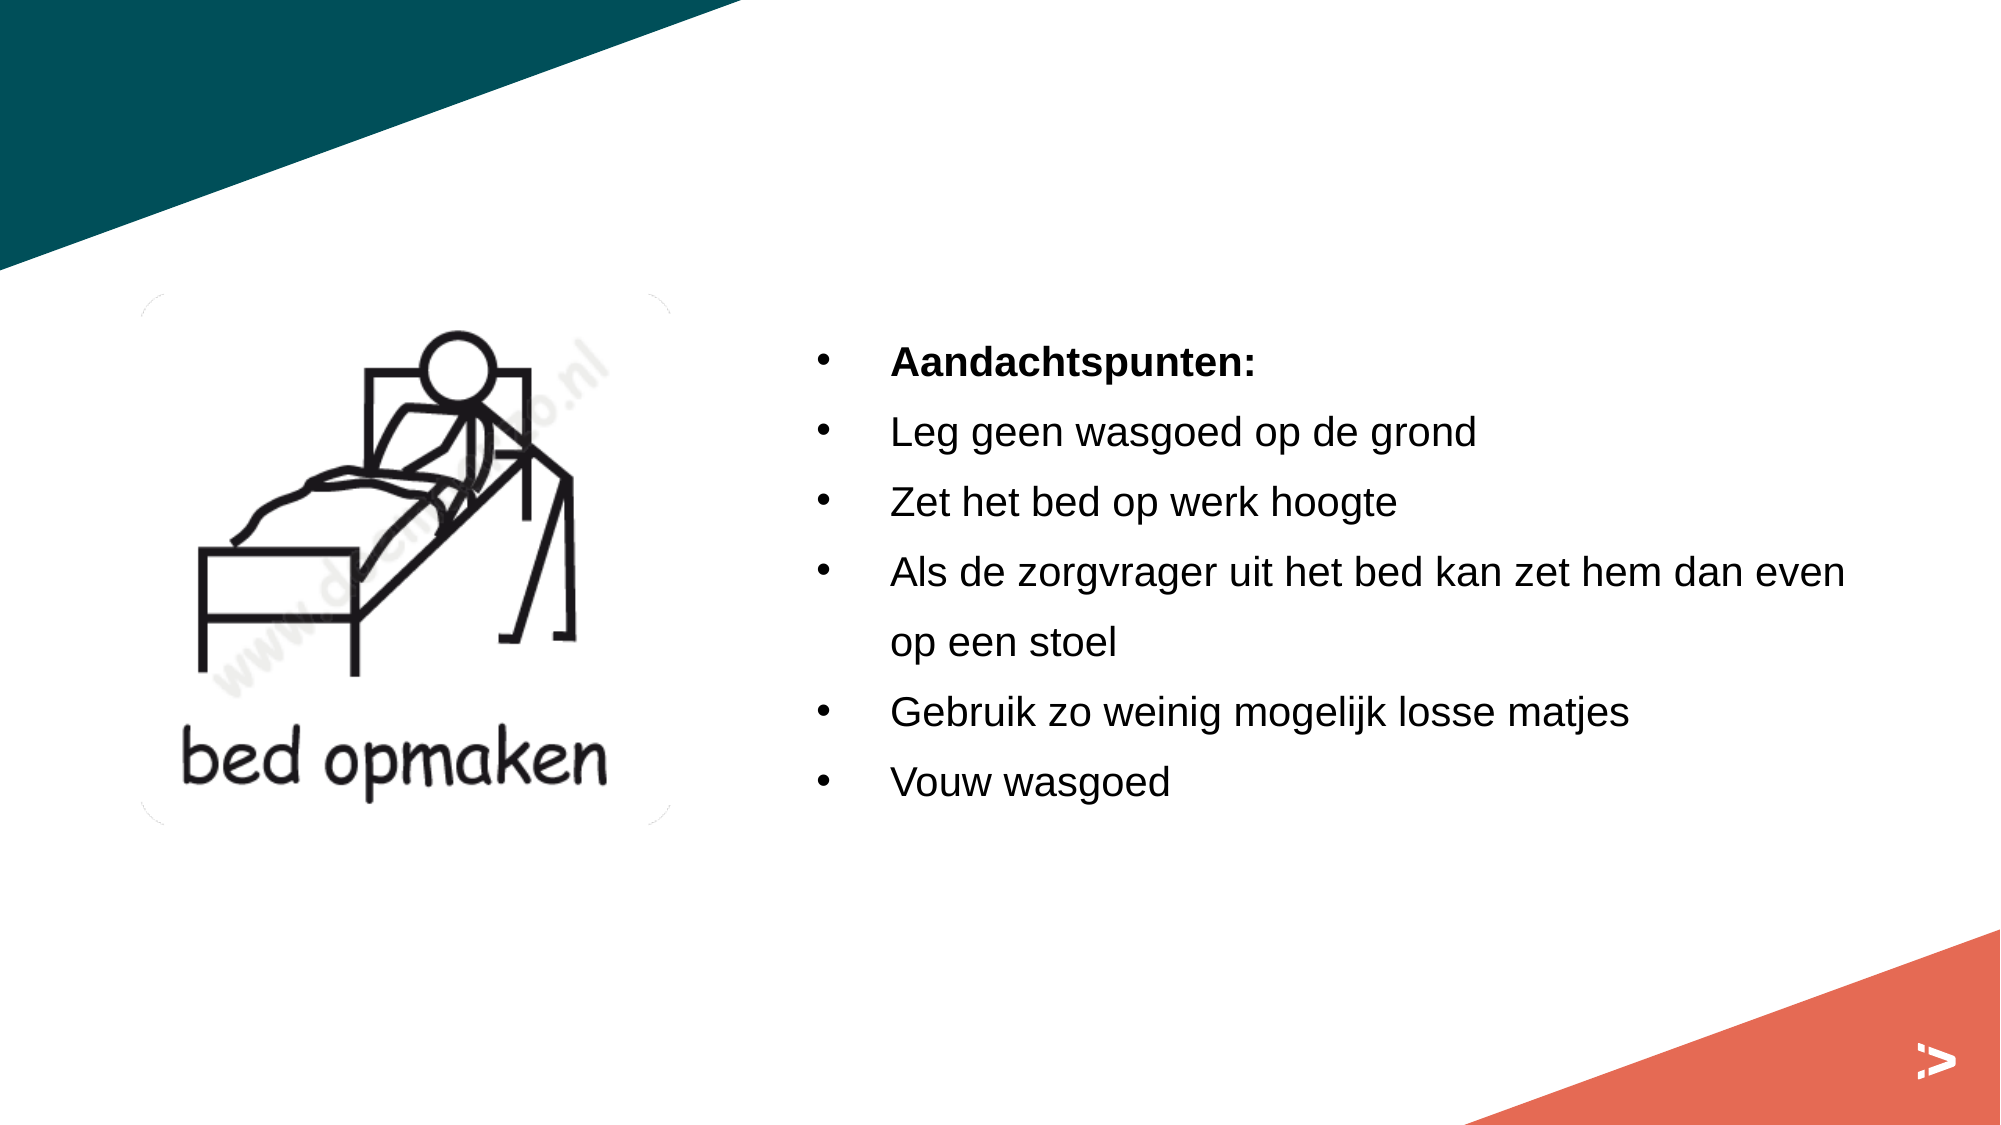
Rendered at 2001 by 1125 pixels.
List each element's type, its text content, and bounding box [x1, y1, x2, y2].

picture [139, 293, 671, 826]
list Aandachtspunten: Leg geen wasgoed op de grond Zet het bed op werk hoogte Als de zorgvrager uit het bed kan zet hem dan even op een stoel Gebruik zo weinig mogelijk losse matjes Vouw wasgoed [816, 155, 1863, 964]
